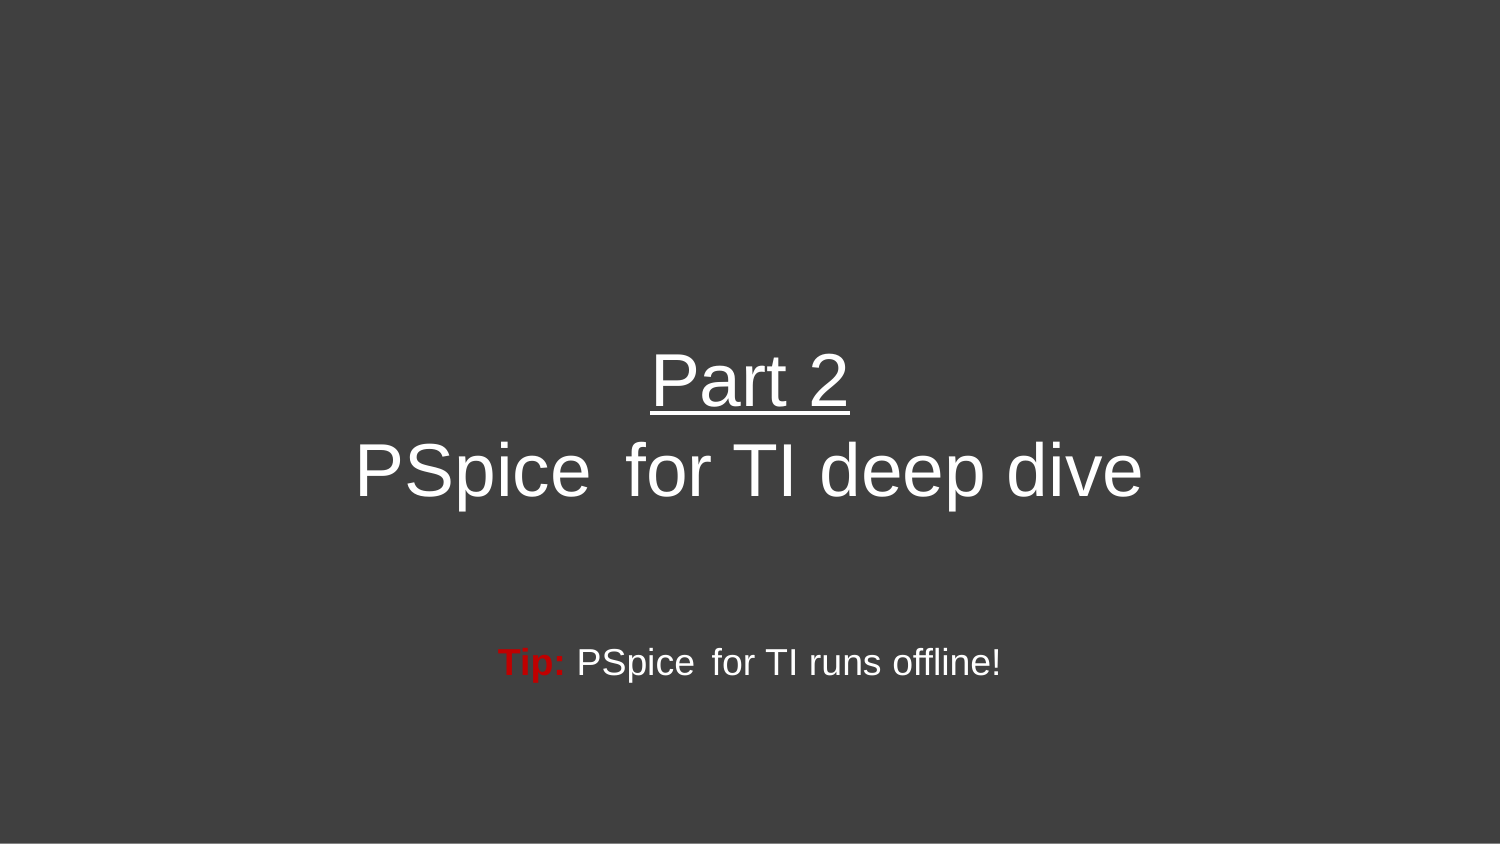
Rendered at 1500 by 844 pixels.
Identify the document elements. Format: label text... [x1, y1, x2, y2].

text_box Part 2 PSpice for TI deep dive [0, 0, 1500, 844]
text_box Tip: PSpice for TI runs offline! [374, 630, 1125, 691]
